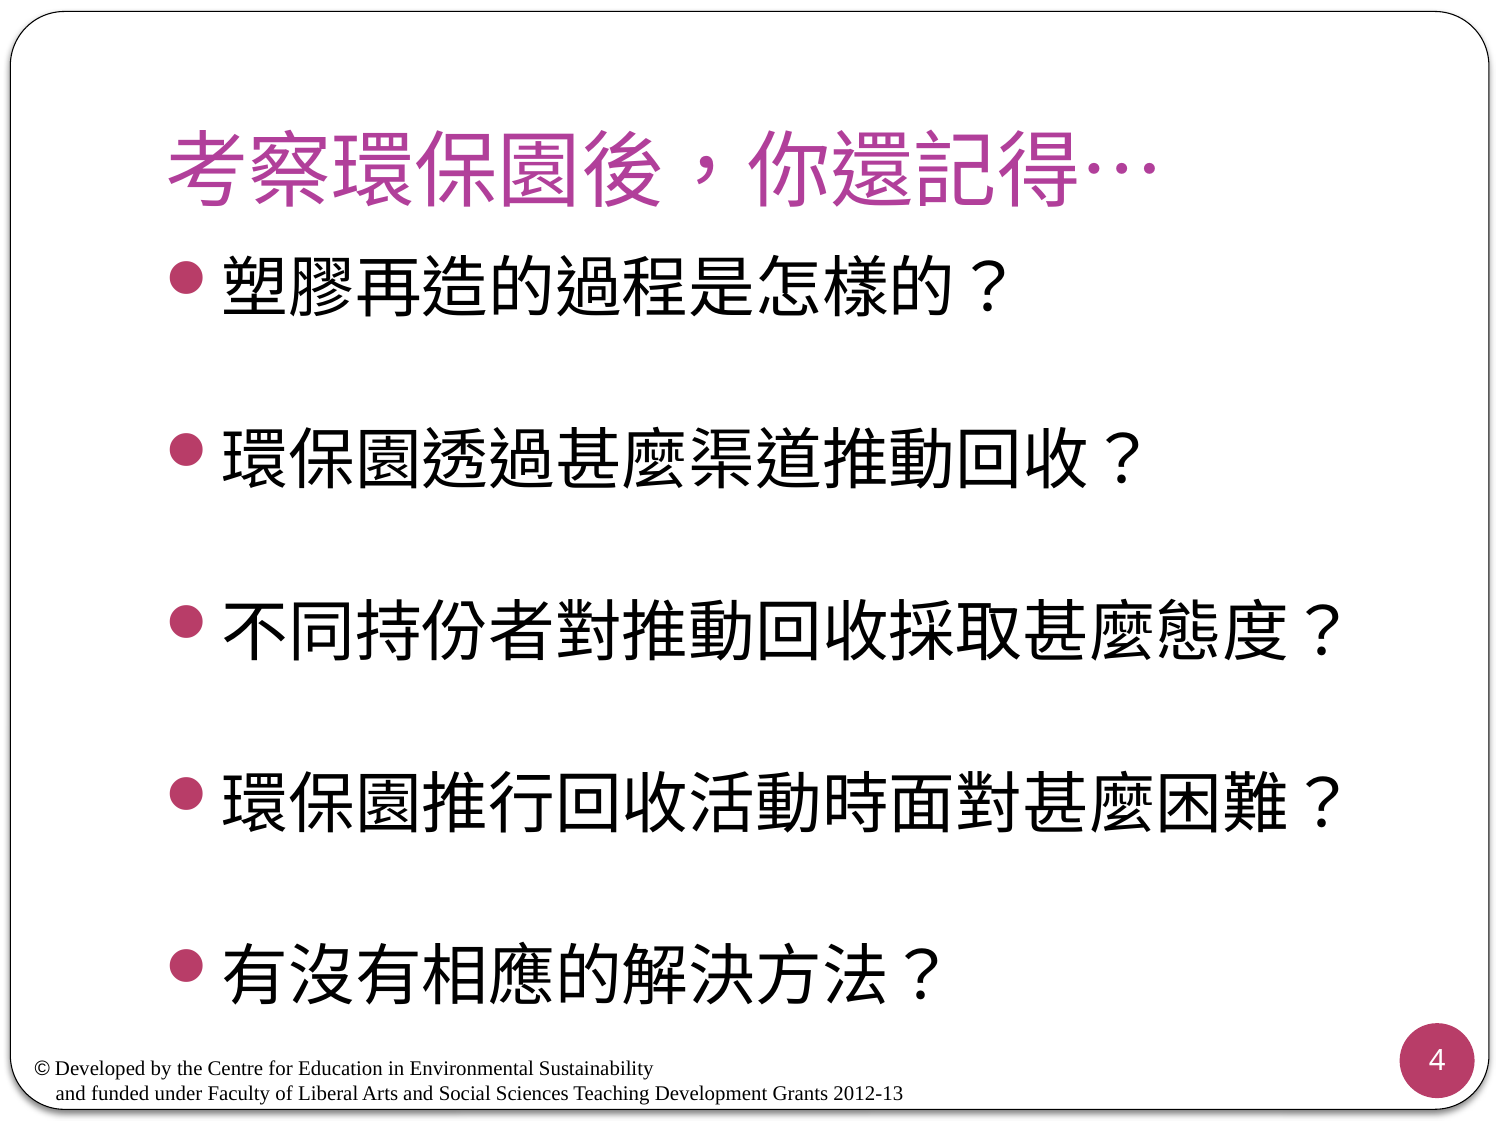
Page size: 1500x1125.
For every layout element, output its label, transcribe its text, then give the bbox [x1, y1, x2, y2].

text_box © Developed by the Centre for Education in Environmental Sustainability and funded under Faculty of Liberal Arts and Social Sciences Teaching Development Grants 2012-13 [19, 1047, 924, 1112]
list 塑膠再造的過程是怎樣的？ 環保園透過甚麼渠道推動回收？ 不同持份者對推動回收採取甚麼態度？ 環保園推行回收活動時面對甚麼困難？ 有沒有相應的解決方法？ [149, 237, 1426, 988]
title 考察環保園後，你還記得… [149, 44, 1426, 233]
slide_number 4 [1399, 1023, 1475, 1099]
